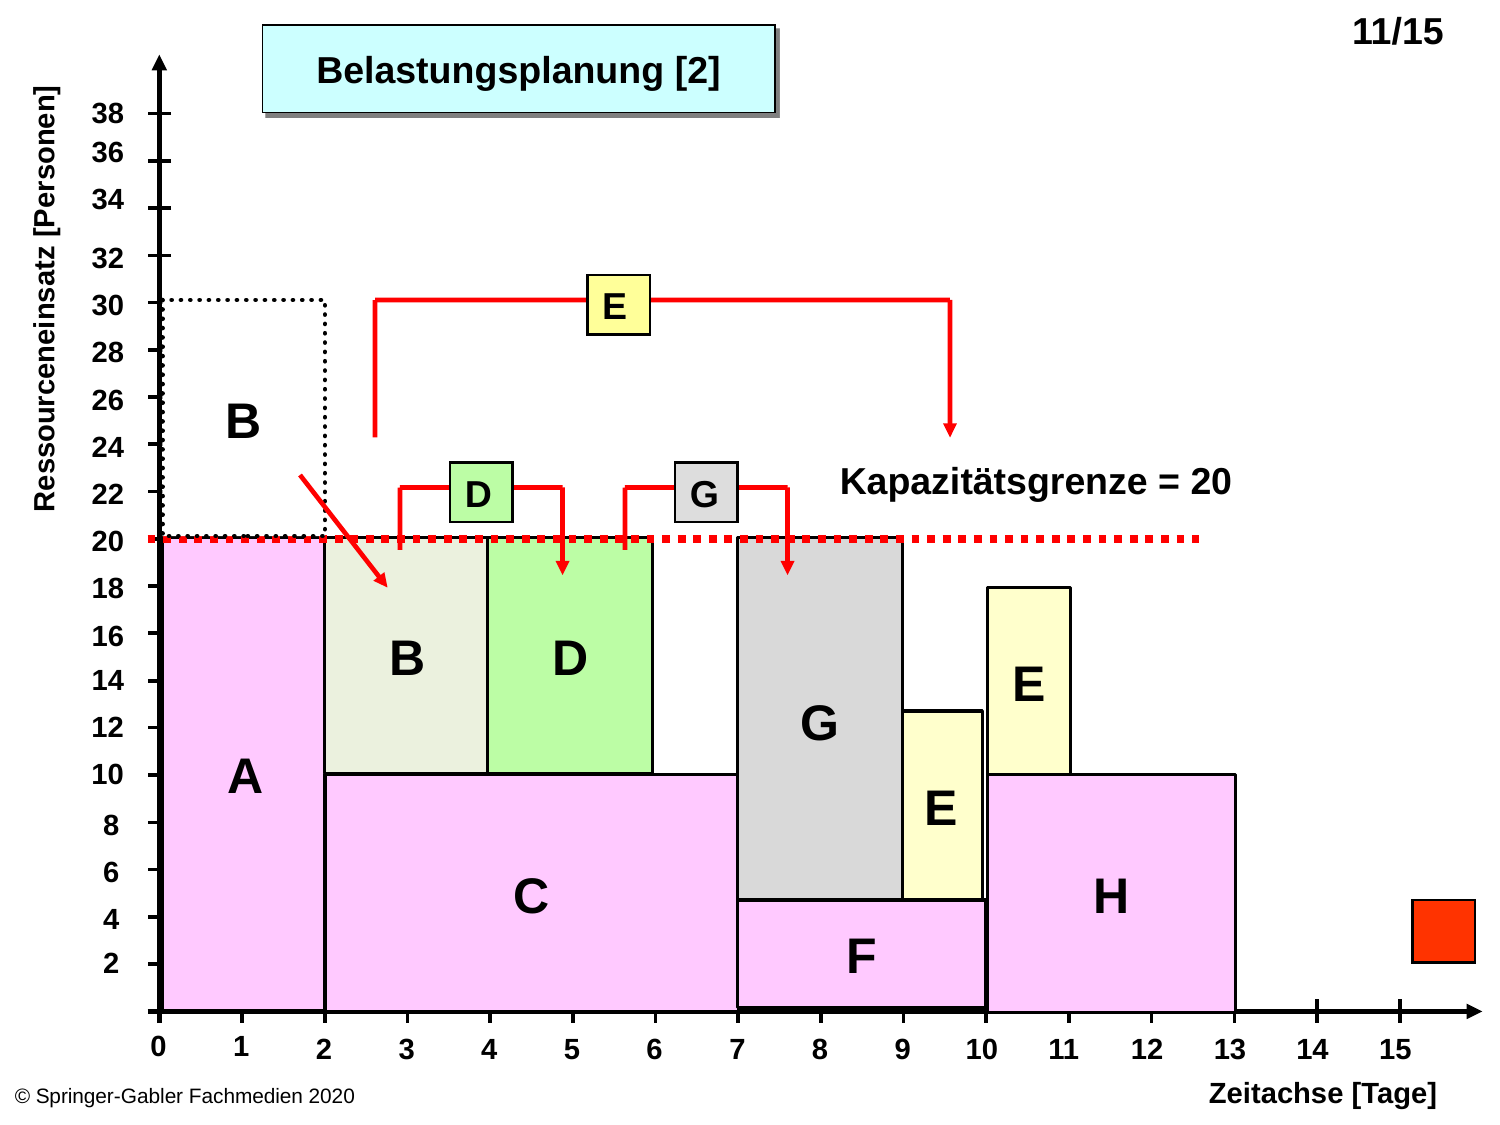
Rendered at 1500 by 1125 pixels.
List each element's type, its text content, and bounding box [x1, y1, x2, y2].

text_box 4 [88, 896, 124, 943]
text_box 10 [76, 751, 155, 798]
text_box [556, 548, 569, 575]
text_box A [163, 548, 323, 1010]
text_box Zeitachse [Tage] [1194, 1067, 1500, 1117]
text_box E [587, 274, 650, 335]
text_box 0 [135, 1020, 171, 1070]
text_box 22 [76, 471, 148, 518]
text_box 8 [797, 1023, 833, 1073]
text_box 12 [76, 700, 155, 751]
text_box 15 [1364, 1023, 1436, 1067]
text_box 14 [76, 660, 148, 704]
text_box B [163, 299, 325, 537]
text_box 8 [88, 798, 124, 849]
text_box 16 [76, 613, 148, 660]
text_box 1 [218, 1020, 254, 1070]
text_box 6 [631, 1023, 668, 1073]
text_box [1412, 899, 1475, 963]
text_box 36 [76, 137, 148, 176]
text_box [781, 548, 794, 575]
text_box G [674, 462, 738, 523]
text_box 12 [1116, 1023, 1187, 1073]
text_box 18 [76, 565, 148, 613]
text_box 5 [549, 1023, 585, 1073]
text_box 28 [76, 329, 148, 376]
text_box H [985, 773, 1238, 1010]
text_box 13 [1198, 1023, 1270, 1067]
text_box 26 [76, 376, 148, 424]
text_box 38 [76, 86, 148, 137]
text_box 10 [950, 1023, 1022, 1073]
text_box E [905, 709, 985, 898]
text_box 24 [76, 424, 148, 471]
text_box 11 [1033, 1023, 1105, 1073]
text_box E [985, 585, 1072, 773]
text_box 3 [383, 1023, 420, 1073]
text_box Belastungsplanung [2] [262, 24, 775, 113]
text_box 2 [301, 1023, 337, 1073]
text_box 34 [76, 176, 148, 223]
text_box 14 [1281, 1023, 1353, 1067]
text_box G [735, 548, 905, 898]
text_box Kapazitätsgrenze = 20 [824, 449, 1262, 510]
text_box [356, 548, 388, 588]
text_box 2 [88, 943, 124, 987]
text_box B [323, 548, 485, 773]
text_box F [735, 898, 985, 1010]
text_box [943, 299, 957, 438]
text_box D [485, 548, 655, 776]
text_box 9 [879, 1023, 916, 1073]
text_box 32 [76, 231, 148, 282]
text_box Ressourceneinsatz [Personen] [17, 0, 68, 528]
text_box 30 [76, 282, 148, 329]
text_box 4 [466, 1023, 502, 1073]
text_box 20 [76, 518, 148, 565]
text_box D [449, 462, 513, 523]
text_box C [323, 773, 735, 1010]
text_box 6 [88, 849, 124, 896]
text_box 7 [714, 1023, 750, 1073]
